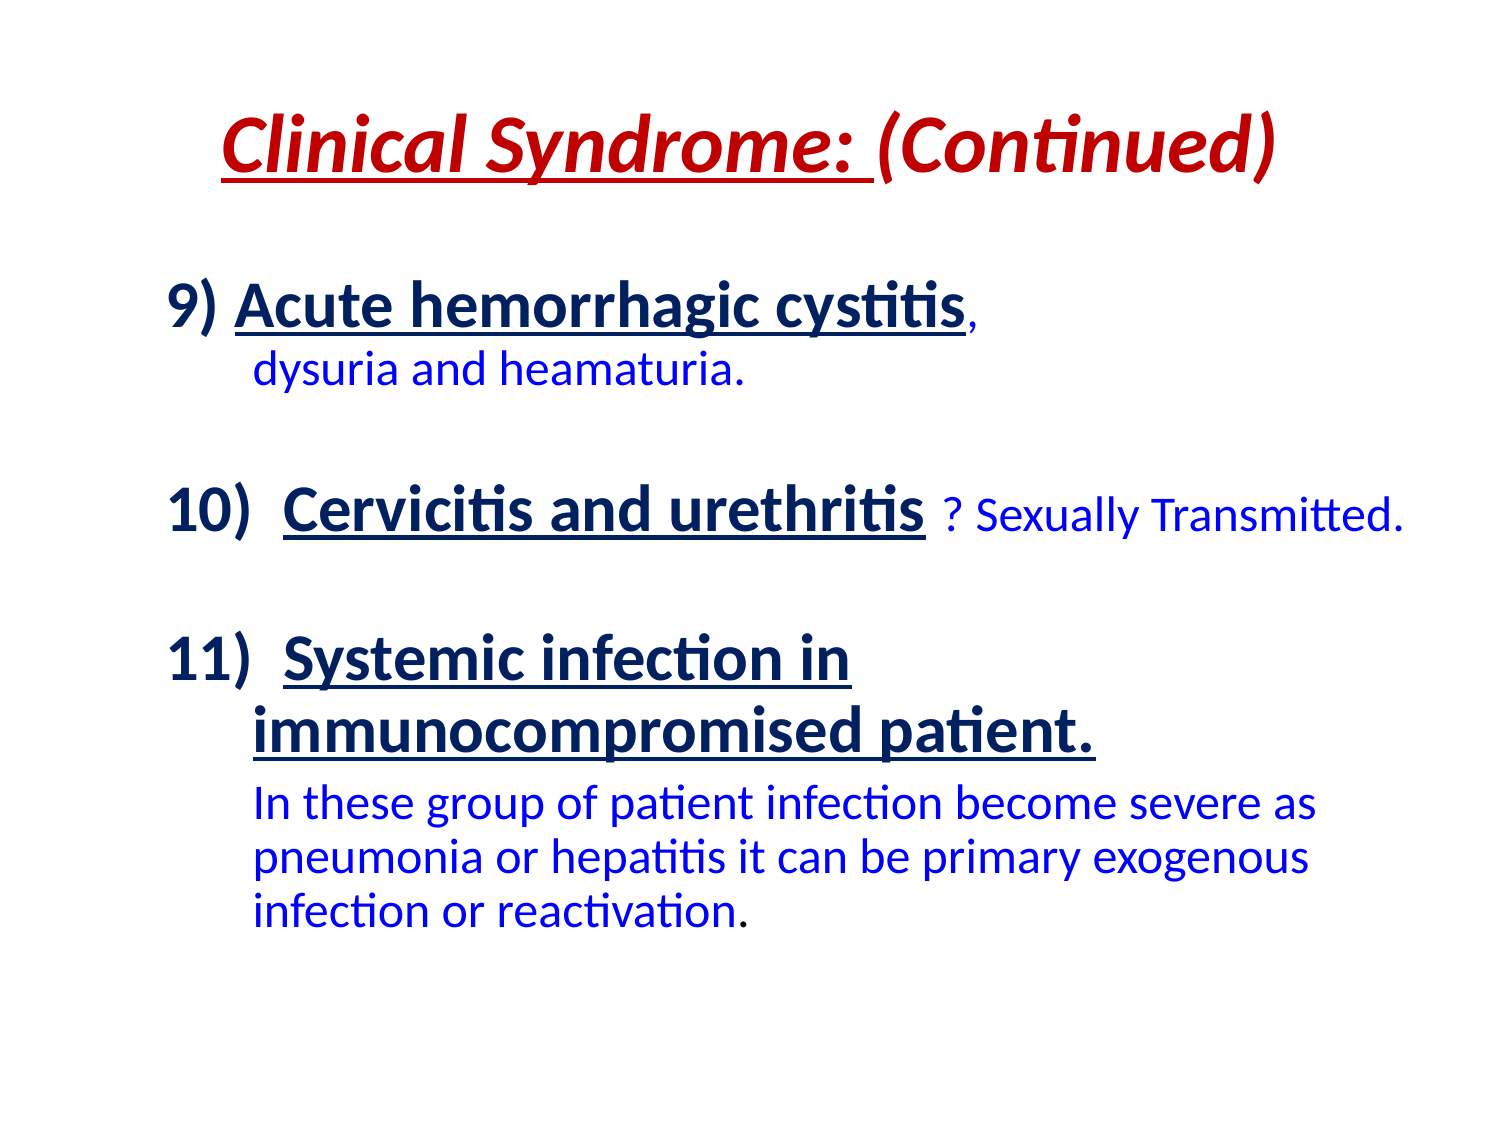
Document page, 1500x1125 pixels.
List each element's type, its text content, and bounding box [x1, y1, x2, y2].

title Clinical Syndrome: (Continued) [75, 45, 1425, 233]
list 9) Acute hemorrhagic cystitis, dysuria and heamaturia. 10) Cervicitis and urethritis ? Sexually Transmitted. 11) Systemic infection in immunocompromised patient. In these group of patient infection become severe as pneumonia or hepatitis it can be primary exogenous infection or reactivation. [75, 262, 1425, 1005]
